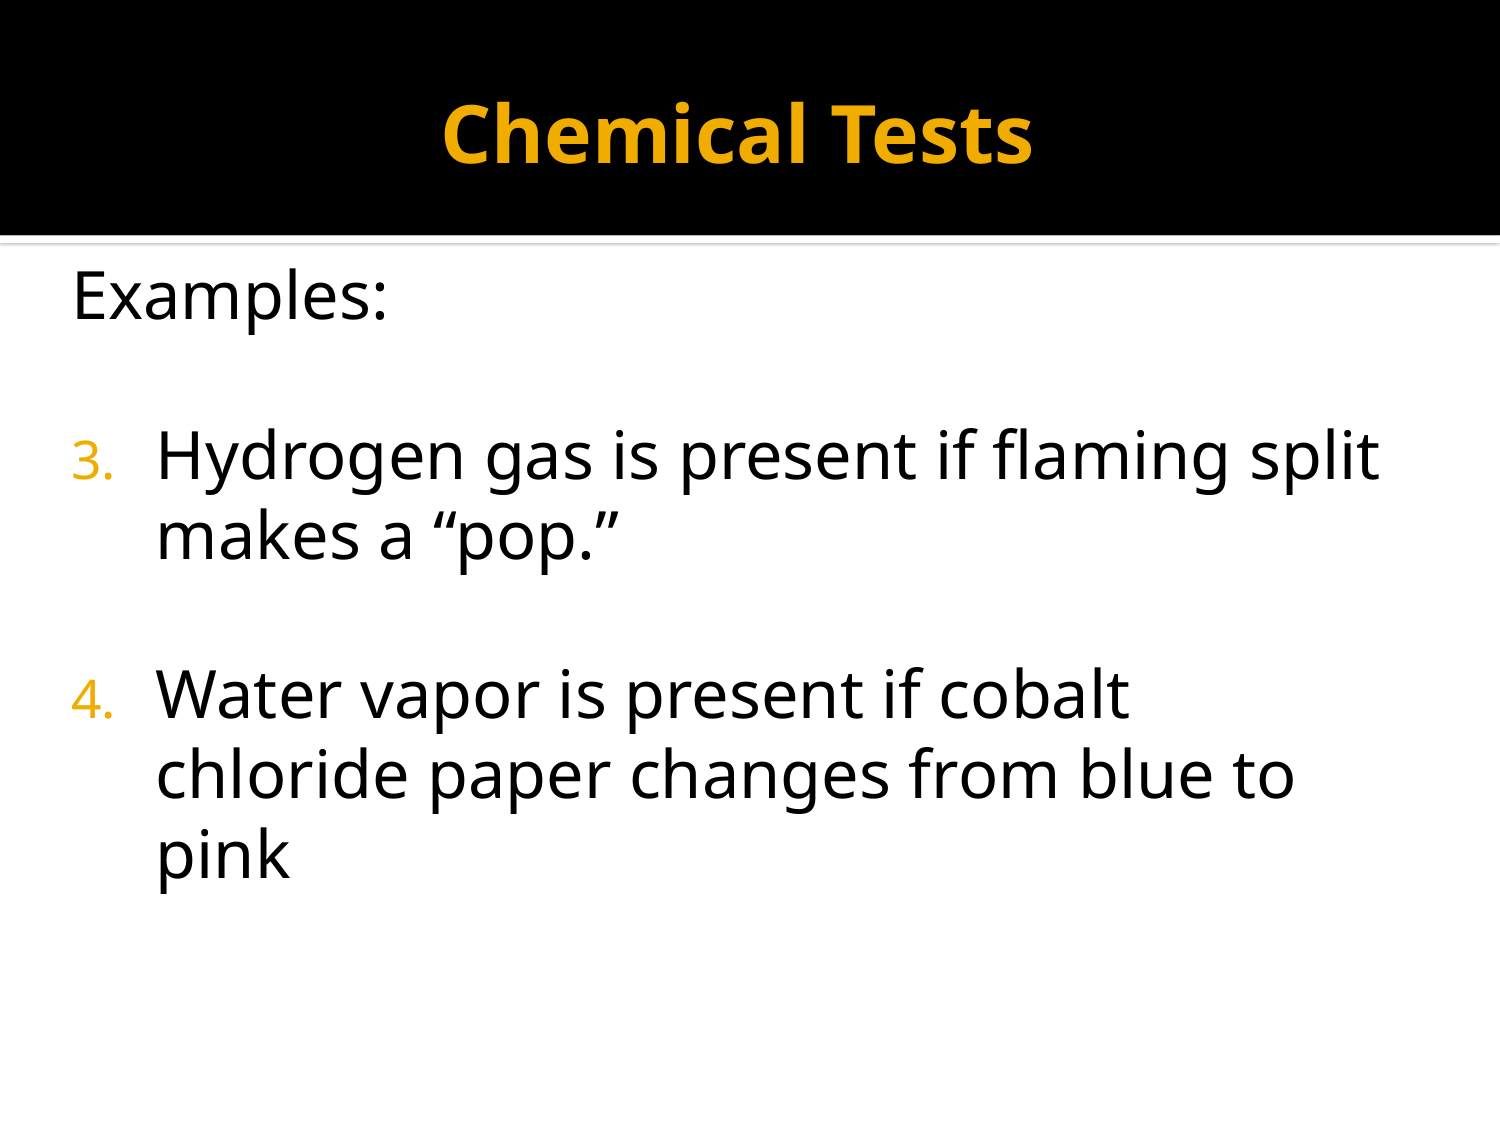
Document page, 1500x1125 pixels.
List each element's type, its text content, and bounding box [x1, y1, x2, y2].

title Chemical Tests [62, 75, 1405, 188]
list Examples: Hydrogen gas is present if flaming split makes a “pop.” Water vapor is present if cobalt chloride paper changes from blue to pink [62, 237, 1405, 925]
